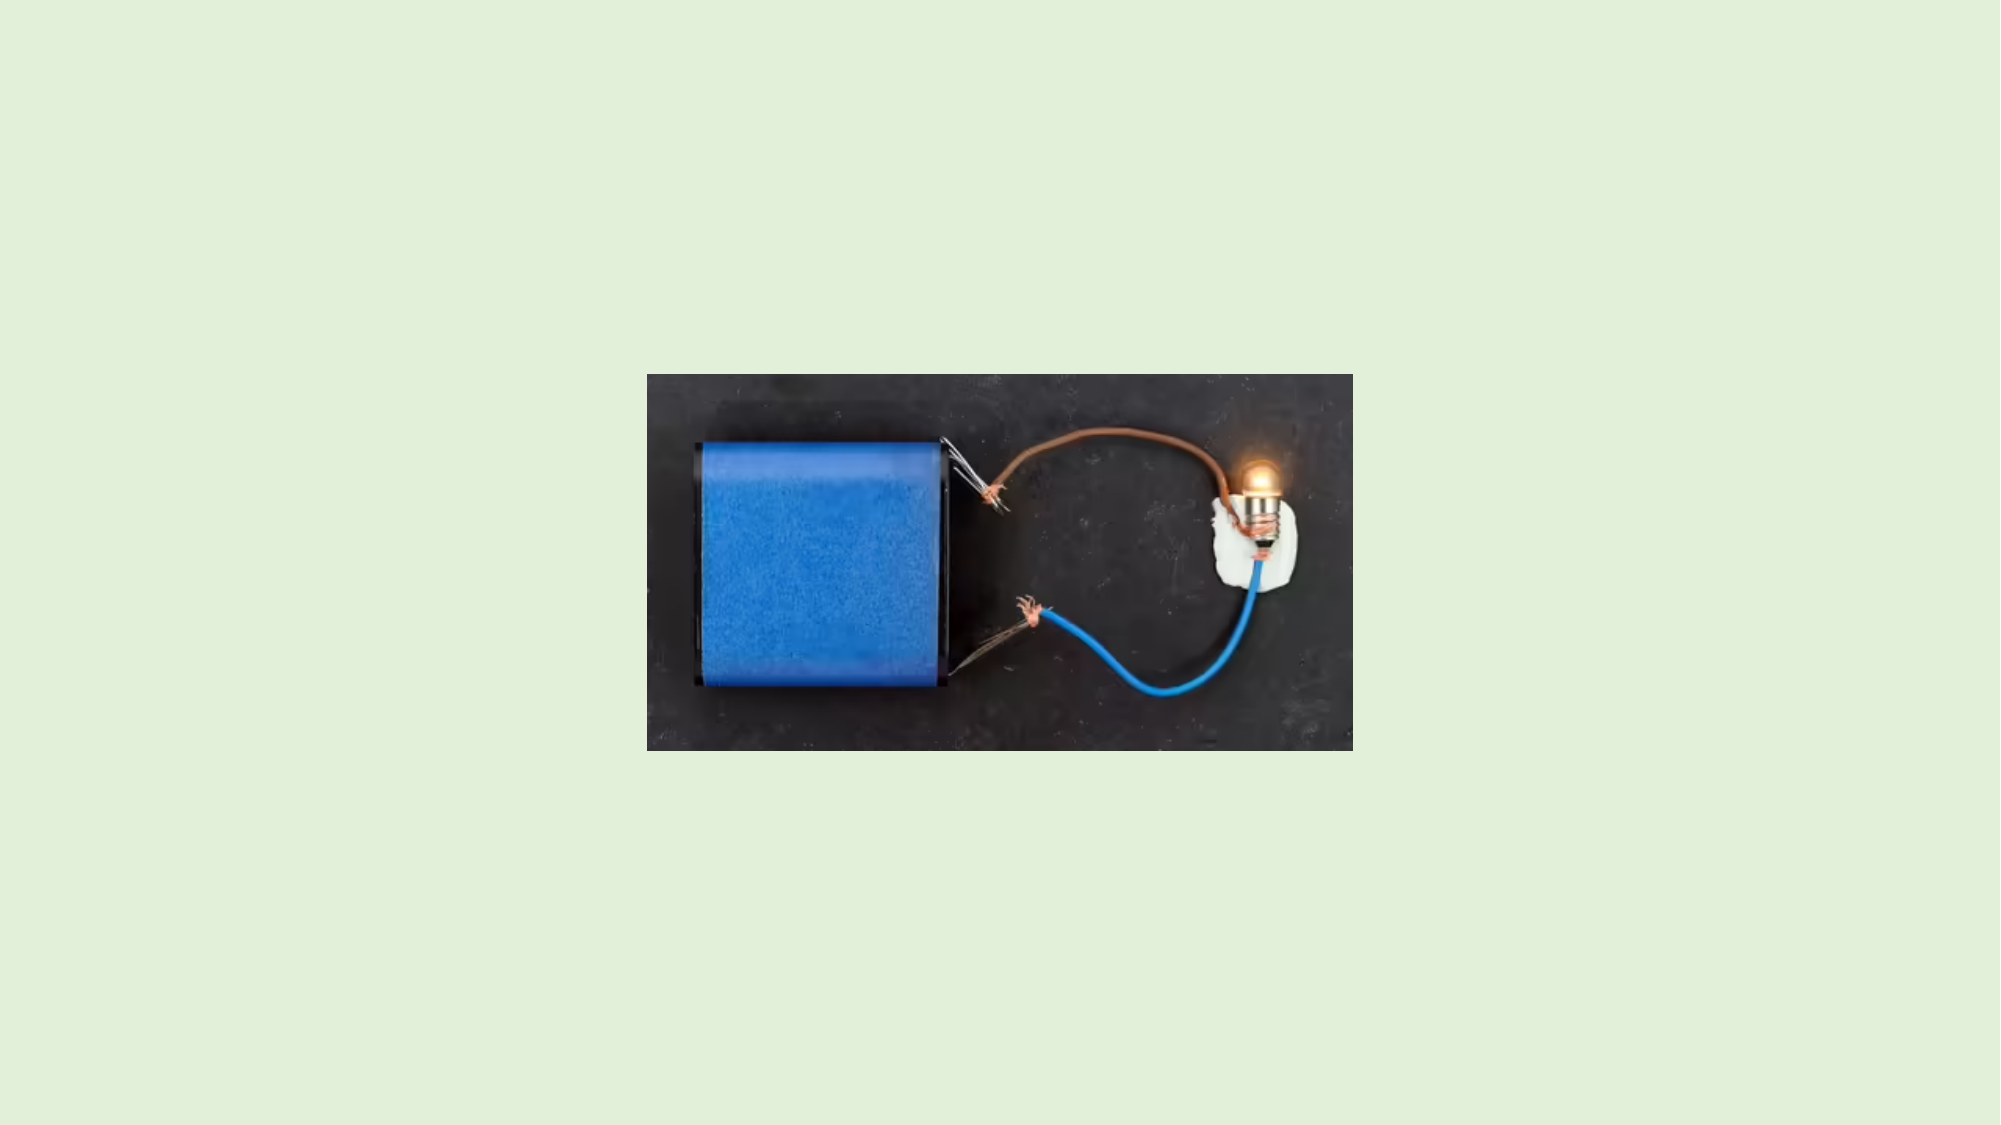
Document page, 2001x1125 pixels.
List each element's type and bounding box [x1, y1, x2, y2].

picture [647, 374, 1353, 751]
